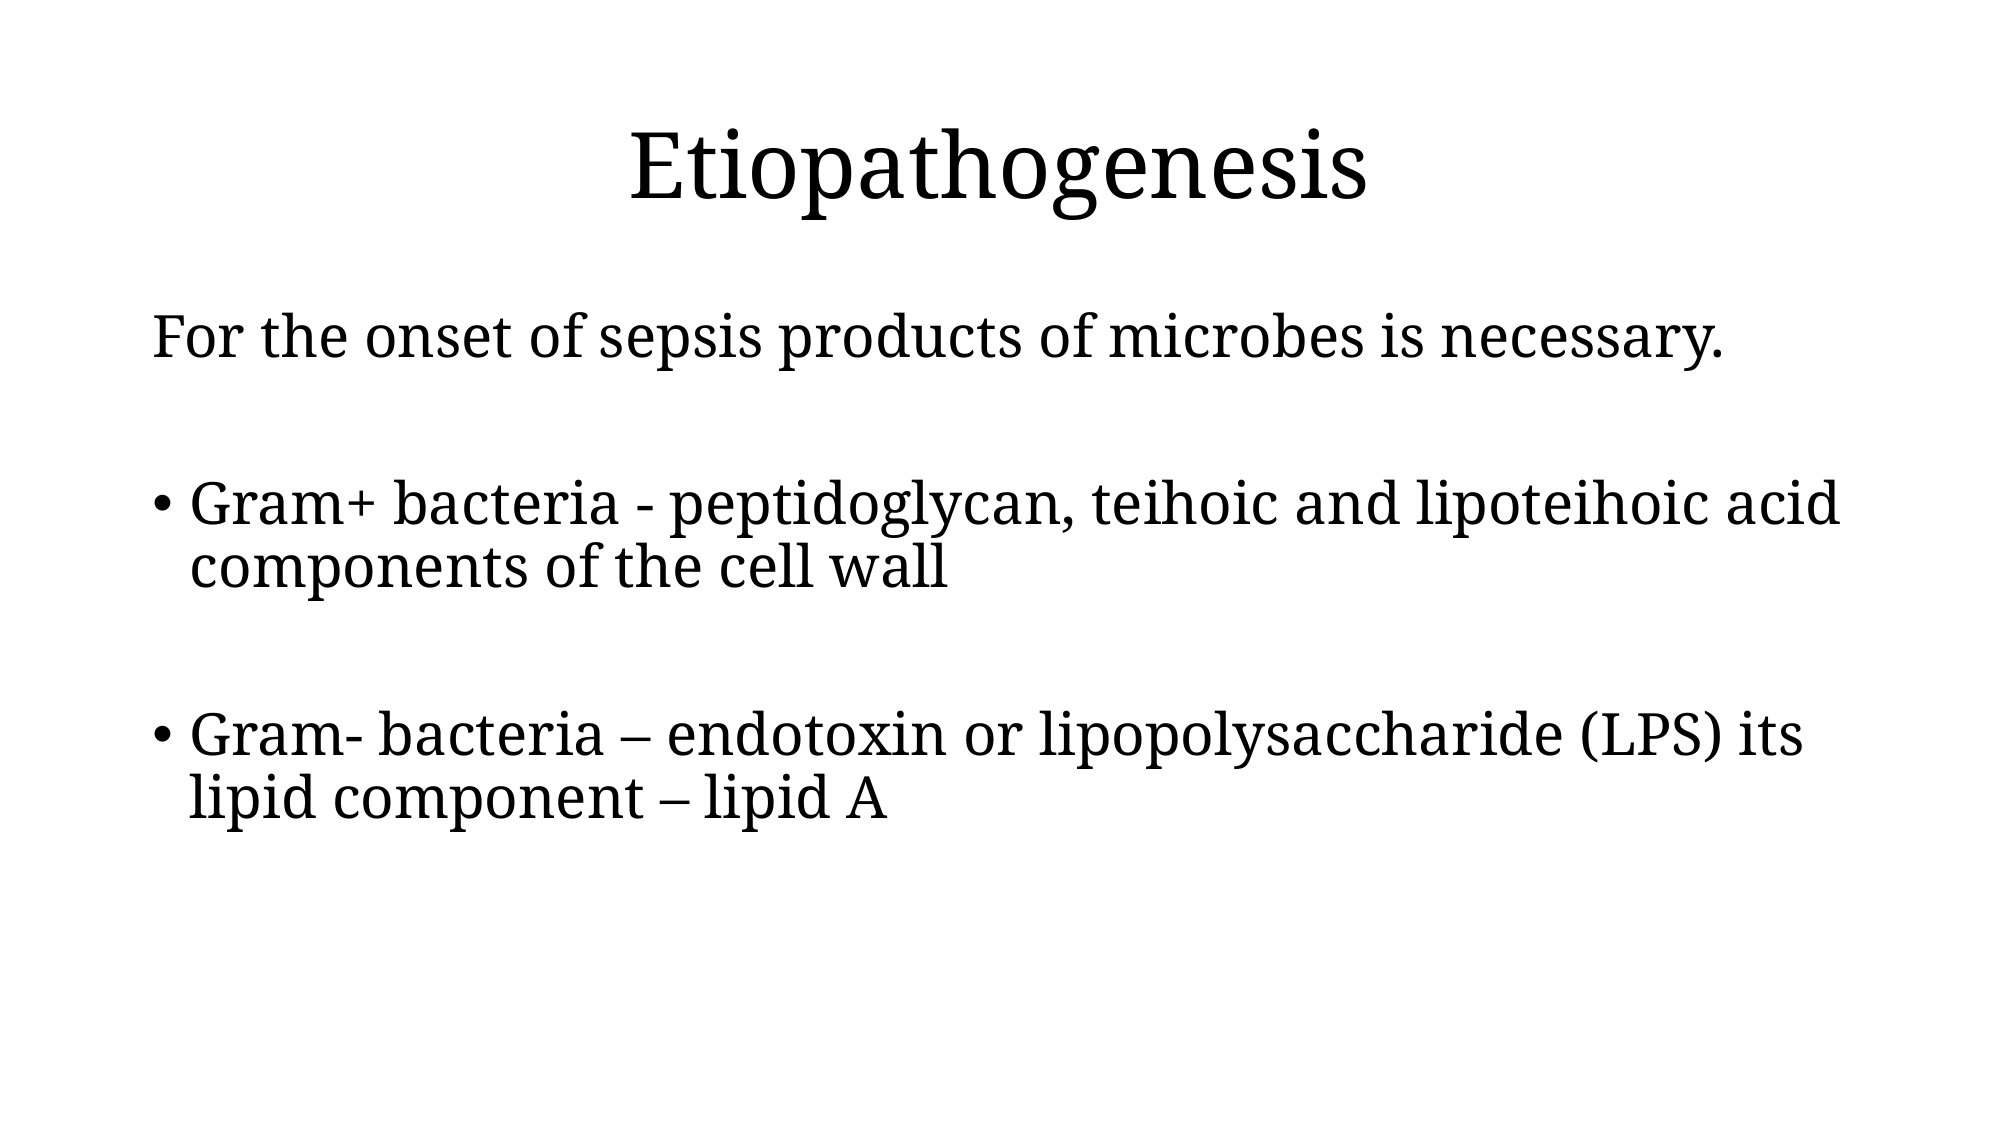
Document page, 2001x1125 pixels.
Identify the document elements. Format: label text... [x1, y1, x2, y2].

title Etiopathogenesis [137, 59, 1863, 278]
list For the onset of sepsis products of microbes is necessary. Gram+ bacteria - peptidoglycan, teihoic and lipoteihoic acid components of the cell wall Gram- bacteria – endotoxin or lipopolysaccharide (LPS) its lipid component – lipid A [137, 299, 1863, 1014]
